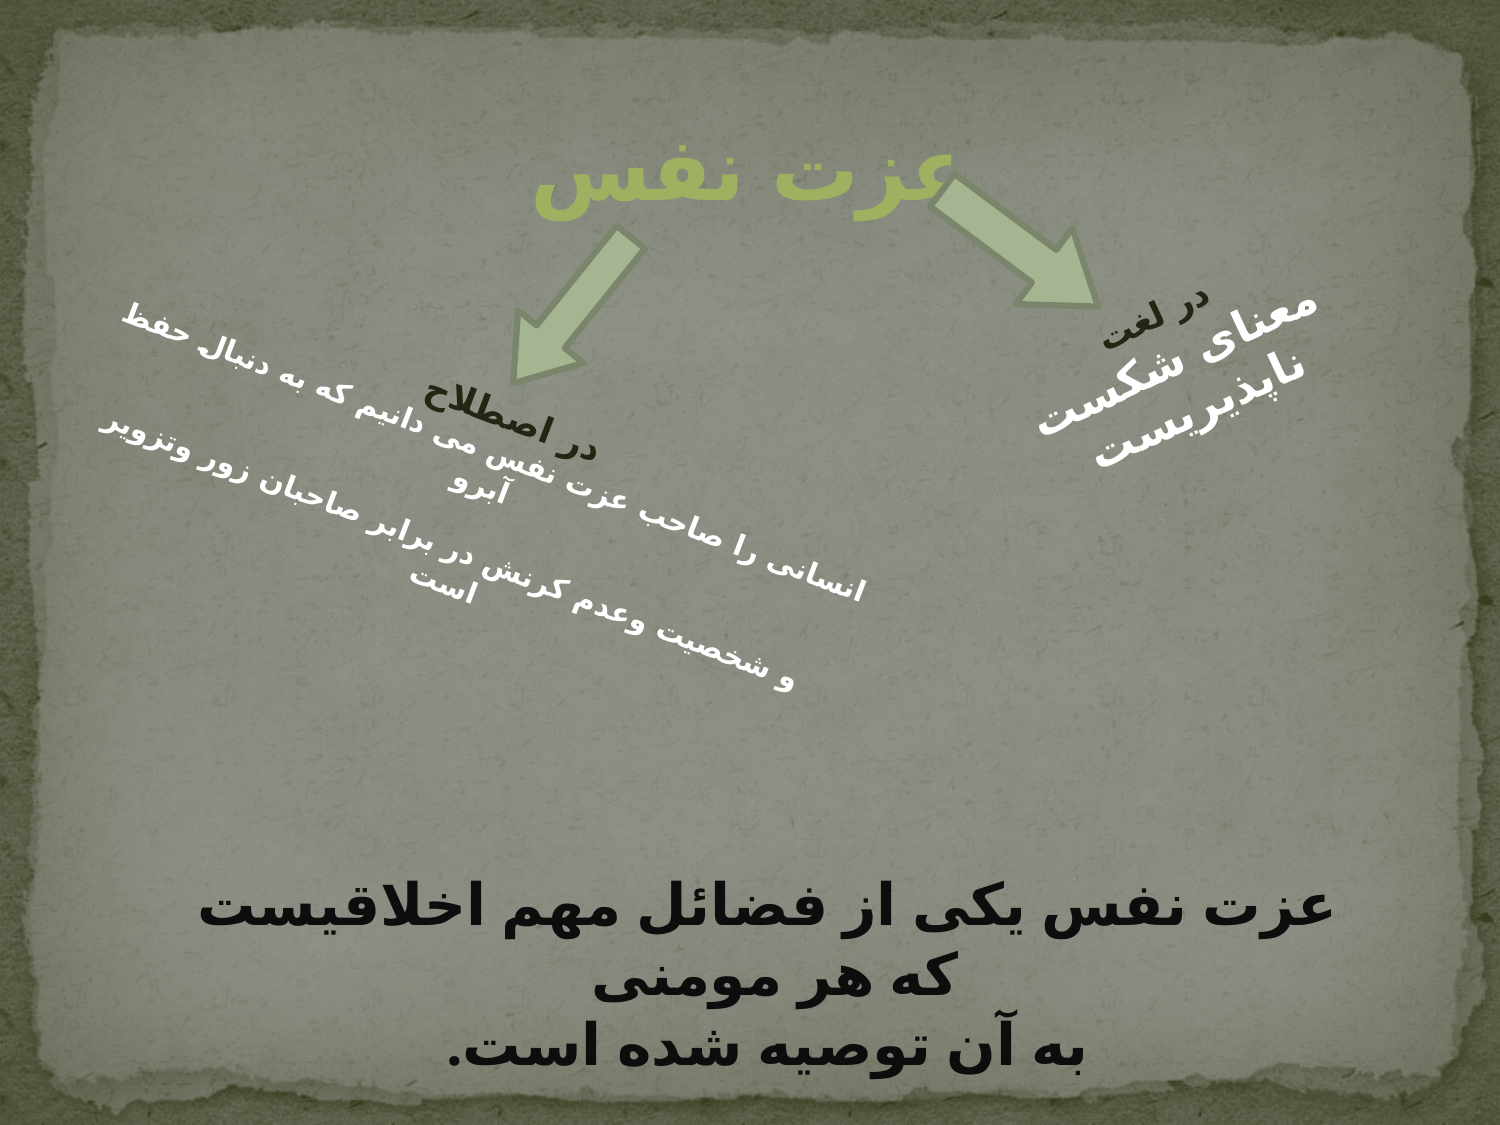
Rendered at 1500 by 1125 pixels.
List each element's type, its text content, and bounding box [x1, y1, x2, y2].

text_box در اصطلاح انسانی را صاحب عزت نفس می دانیم که به دنبال حفظ آبرو و شخصیت وعدم کرنش در برابر صاحبان زور وتزویر است [34, 234, 920, 679]
text_box در لغت معنای شکست ناپذیریست [902, 175, 1450, 550]
text_box [510, 222, 648, 386]
title عزت نفس [74, 24, 1425, 225]
text_box [927, 170, 1102, 310]
text_box عزت نفس یکی از فضائل مهم اخلاقیست که هر مومنی به آن توصیه شده است. [164, 679, 1372, 1085]
